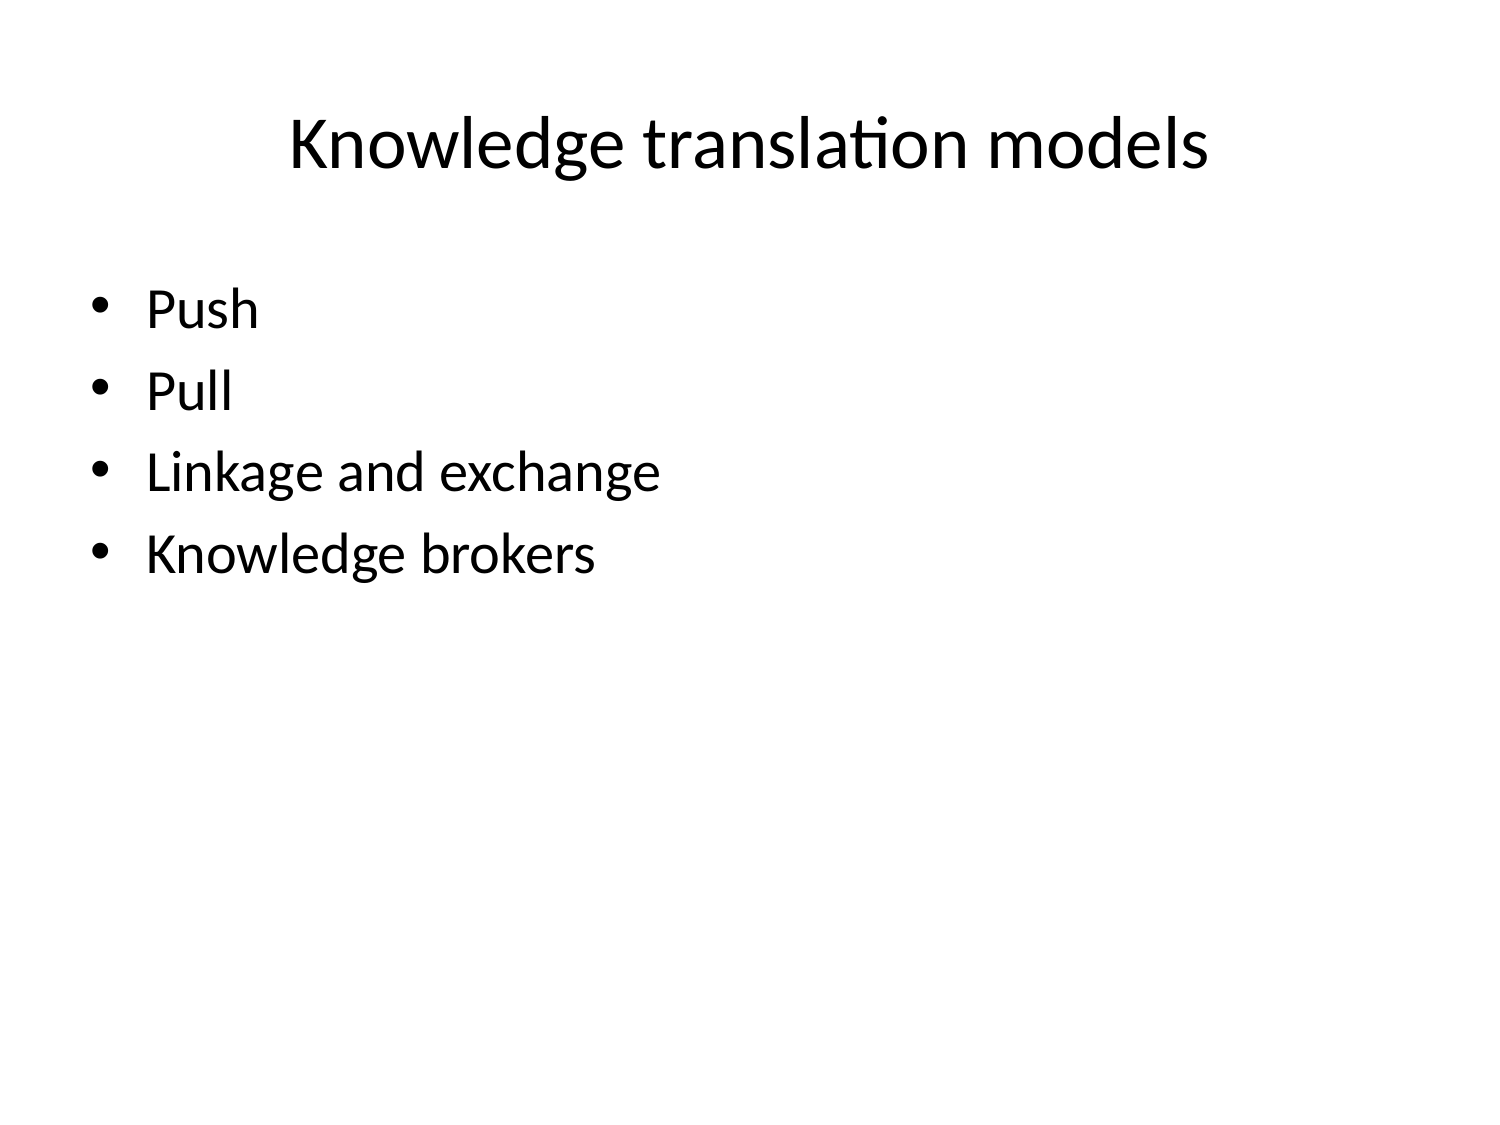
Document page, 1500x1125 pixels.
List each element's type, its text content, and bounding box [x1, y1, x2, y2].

title Knowledge translation models [75, 45, 1425, 233]
list Push Pull Linkage and exchange Knowledge brokers [75, 262, 1425, 1005]
